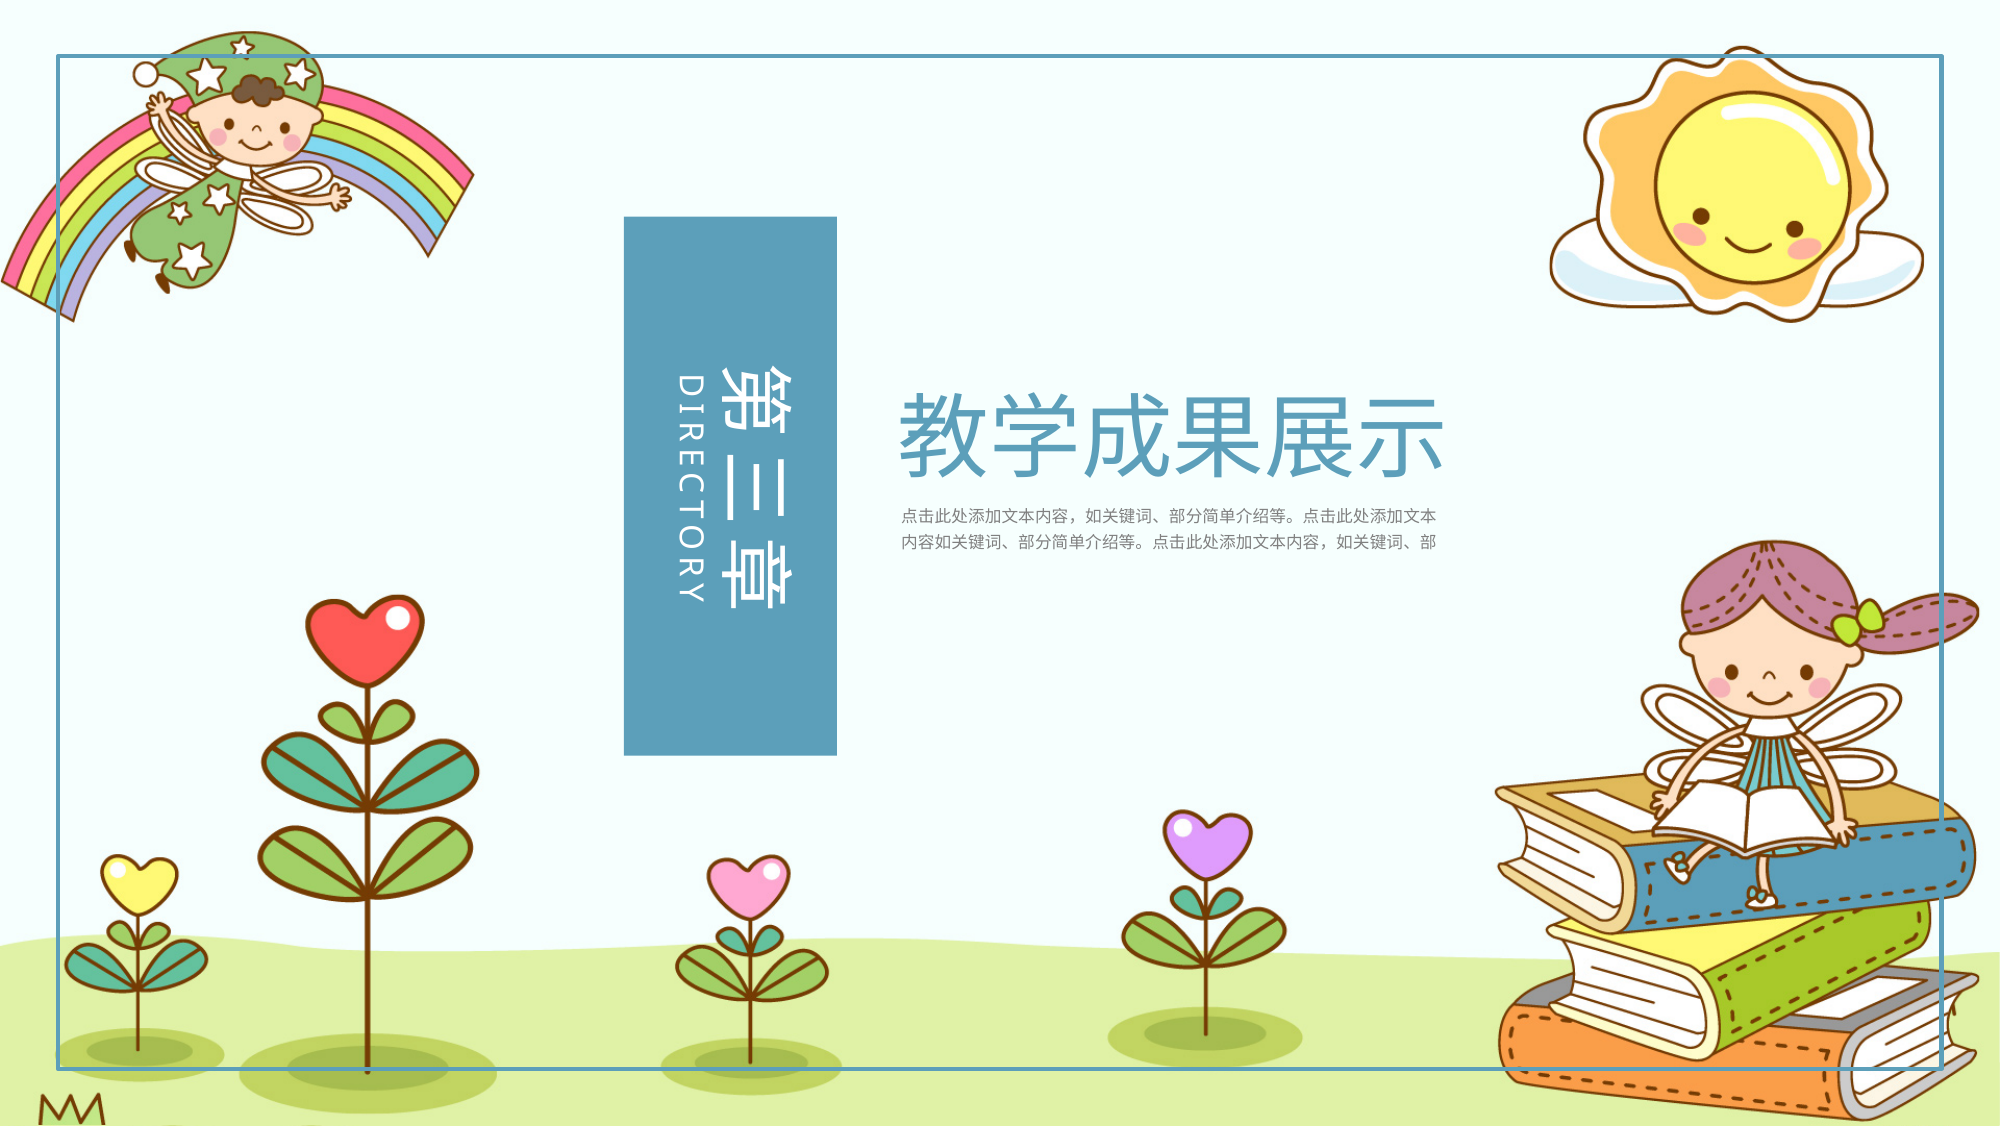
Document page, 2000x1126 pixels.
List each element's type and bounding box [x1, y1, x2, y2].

picture [0, 0, 2000, 1126]
text_box [880, 371, 1467, 561]
text_box [623, 216, 838, 758]
